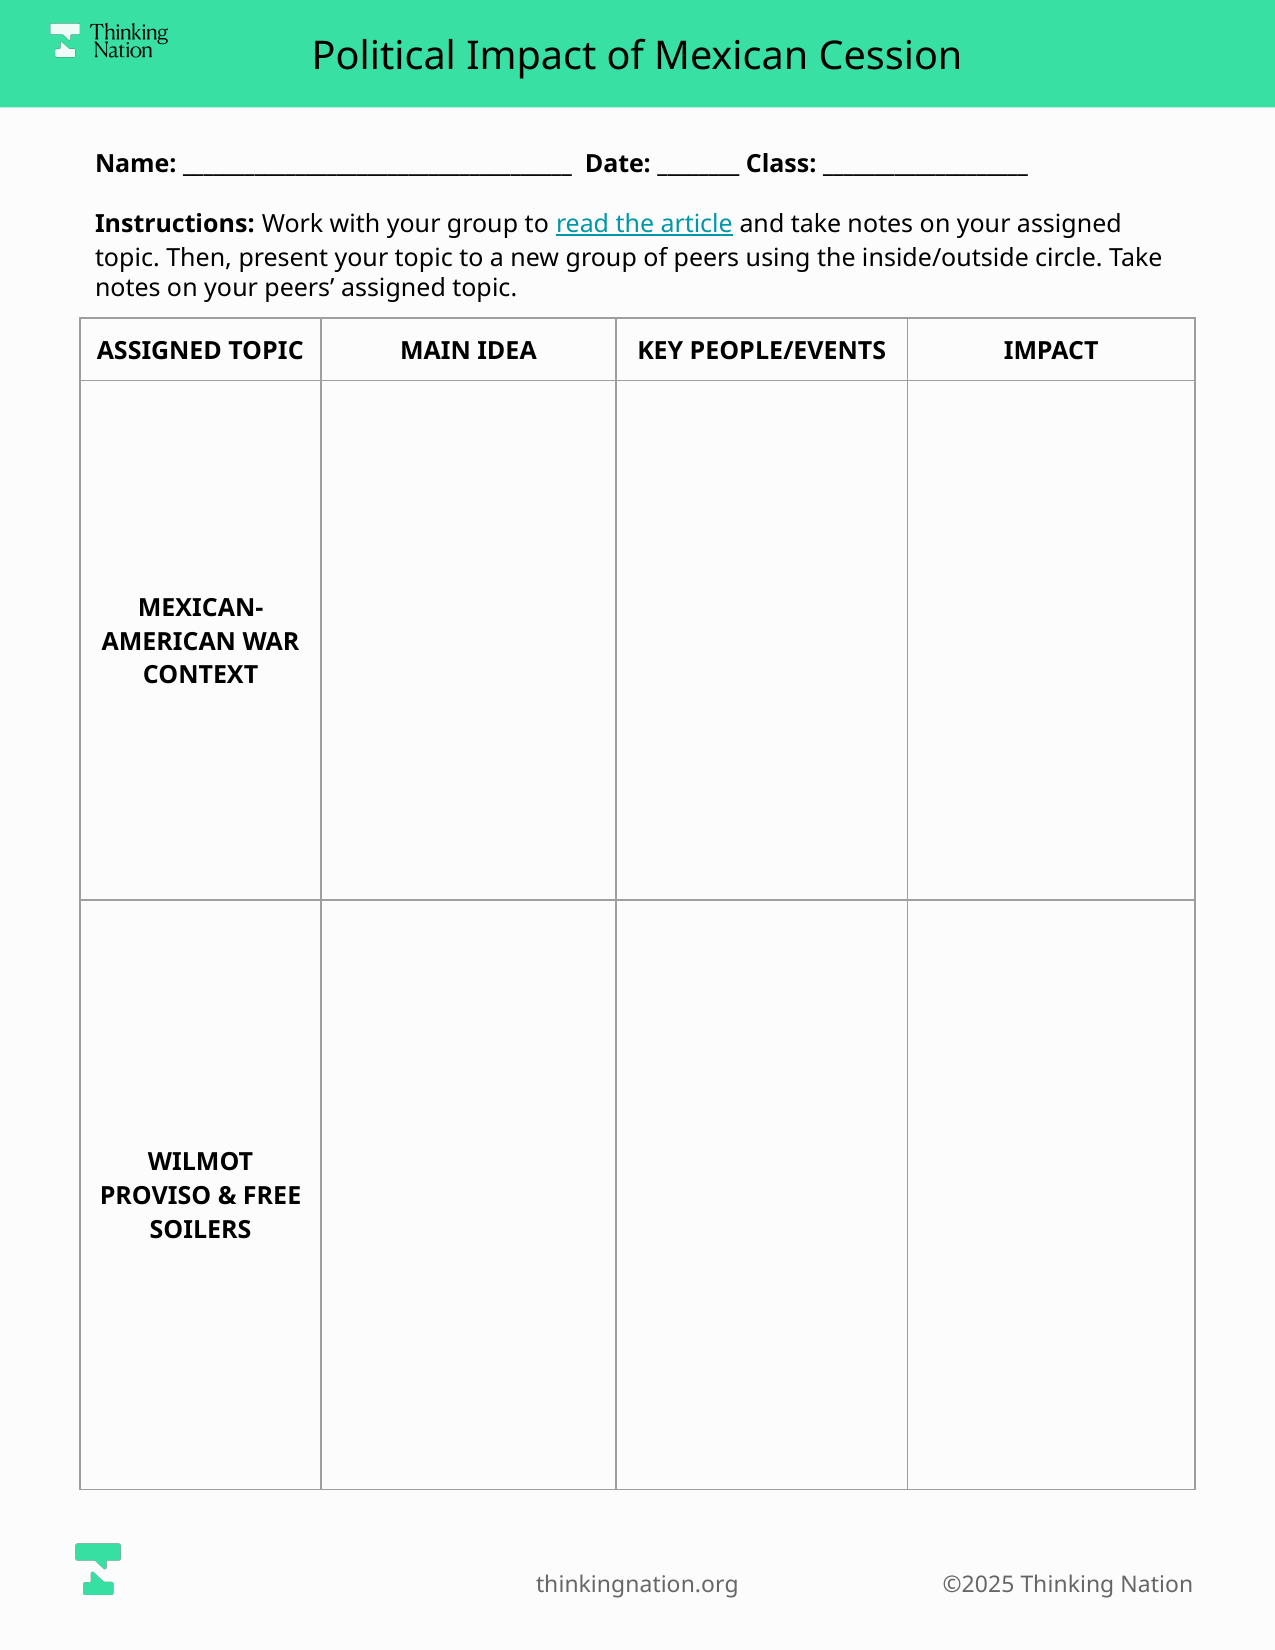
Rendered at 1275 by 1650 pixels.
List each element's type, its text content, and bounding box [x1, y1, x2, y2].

table_cell [908, 901, 1194, 1489]
table_cell [617, 901, 907, 1489]
table_cell [322, 381, 615, 899]
table_header MAIN IDEA [322, 319, 615, 380]
text_box Name: ______________________________________ Date: ________ Class: ____________________ Instructions: Work with your group to read the article and take notes on your assigned topic. Then, present your topic to a new group of peers using the inside/outside circle. Take notes on your peers’ assigned topic. [80, 132, 1195, 317]
table_cell WILMOT PROVISO & FREE SOILERS [81, 901, 320, 1489]
table_cell [322, 901, 615, 1489]
picture [36, 12, 172, 69]
table_header KEY PEOPLE/EVENTS [617, 319, 907, 380]
table_cell [908, 381, 1194, 899]
text_box ©2025 Thinking Nation [907, 1553, 1210, 1605]
picture [62, 1533, 134, 1605]
text_box Political Impact of Mexican Cession [0, 0, 1275, 108]
table_cell MEXICAN- AMERICAN WAR CONTEXT [81, 381, 320, 899]
text_box thinkingnation.org [486, 1553, 789, 1605]
table_header ASSIGNED TOPIC [81, 319, 320, 380]
table_header IMPACT [908, 319, 1194, 380]
table_cell [617, 381, 907, 899]
